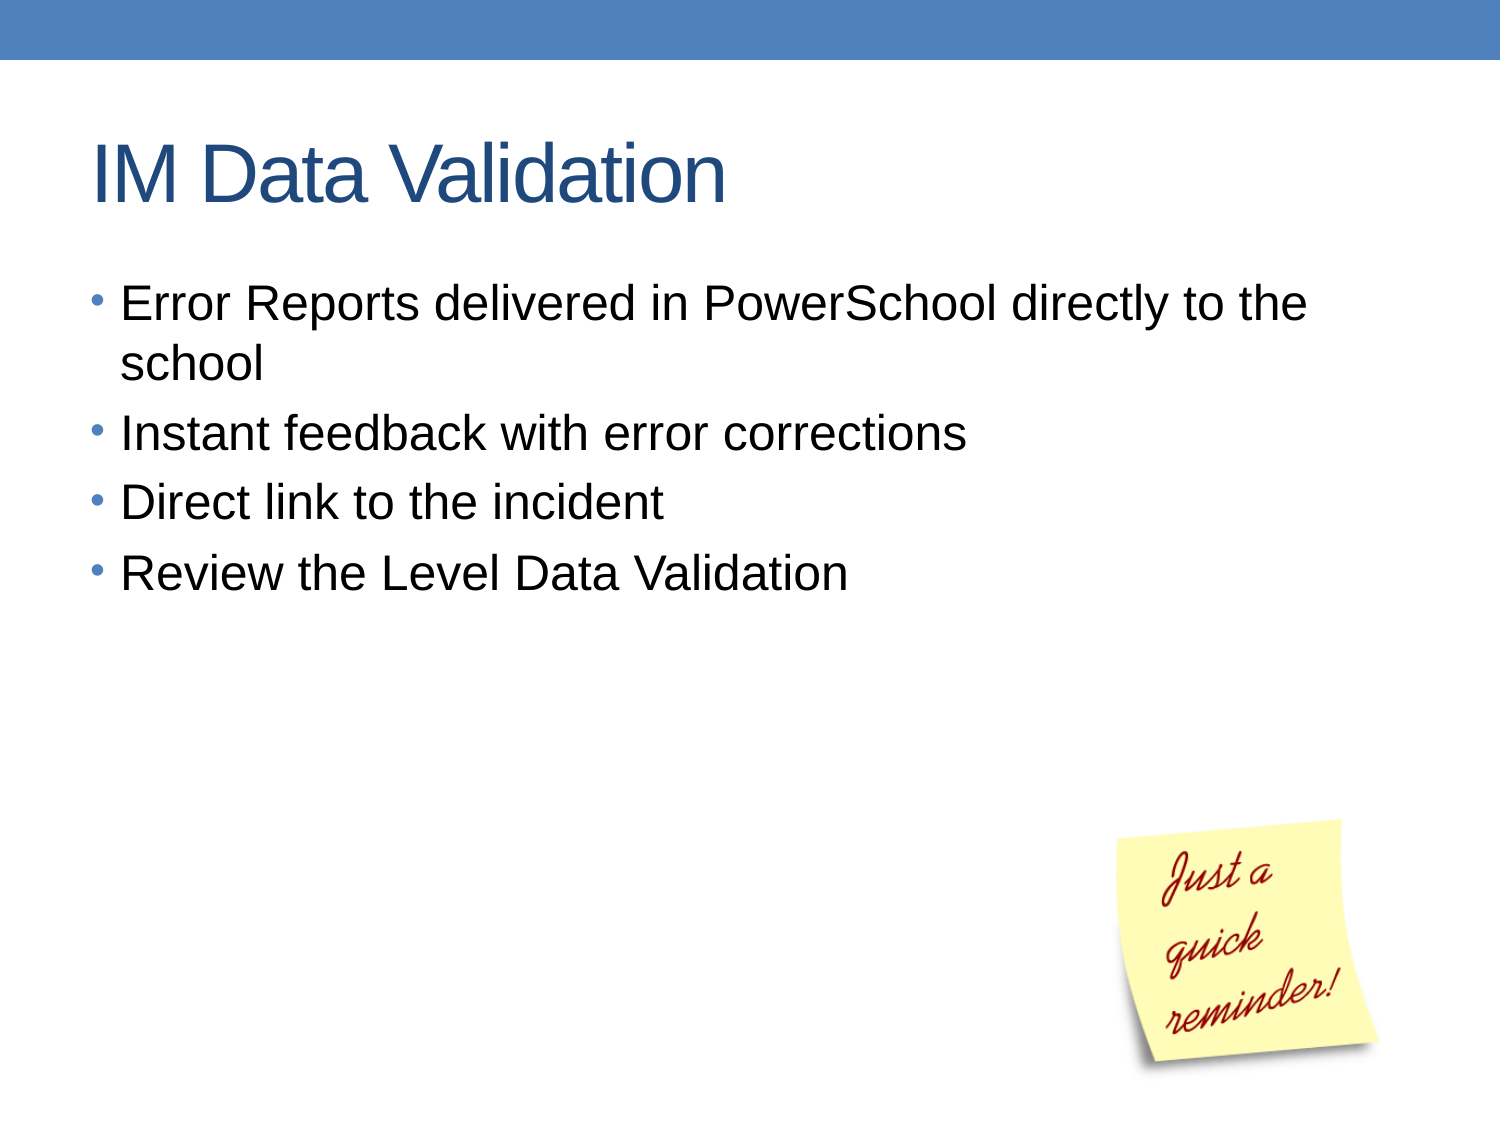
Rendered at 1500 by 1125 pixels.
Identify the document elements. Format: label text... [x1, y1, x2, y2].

title IM Data Validation [75, 87, 1425, 250]
list Error Reports delivered in PowerSchool directly to the school Instant feedback with error corrections Direct link to the incident Review the Level Data Validation [75, 262, 1425, 1063]
picture [1112, 812, 1384, 1084]
